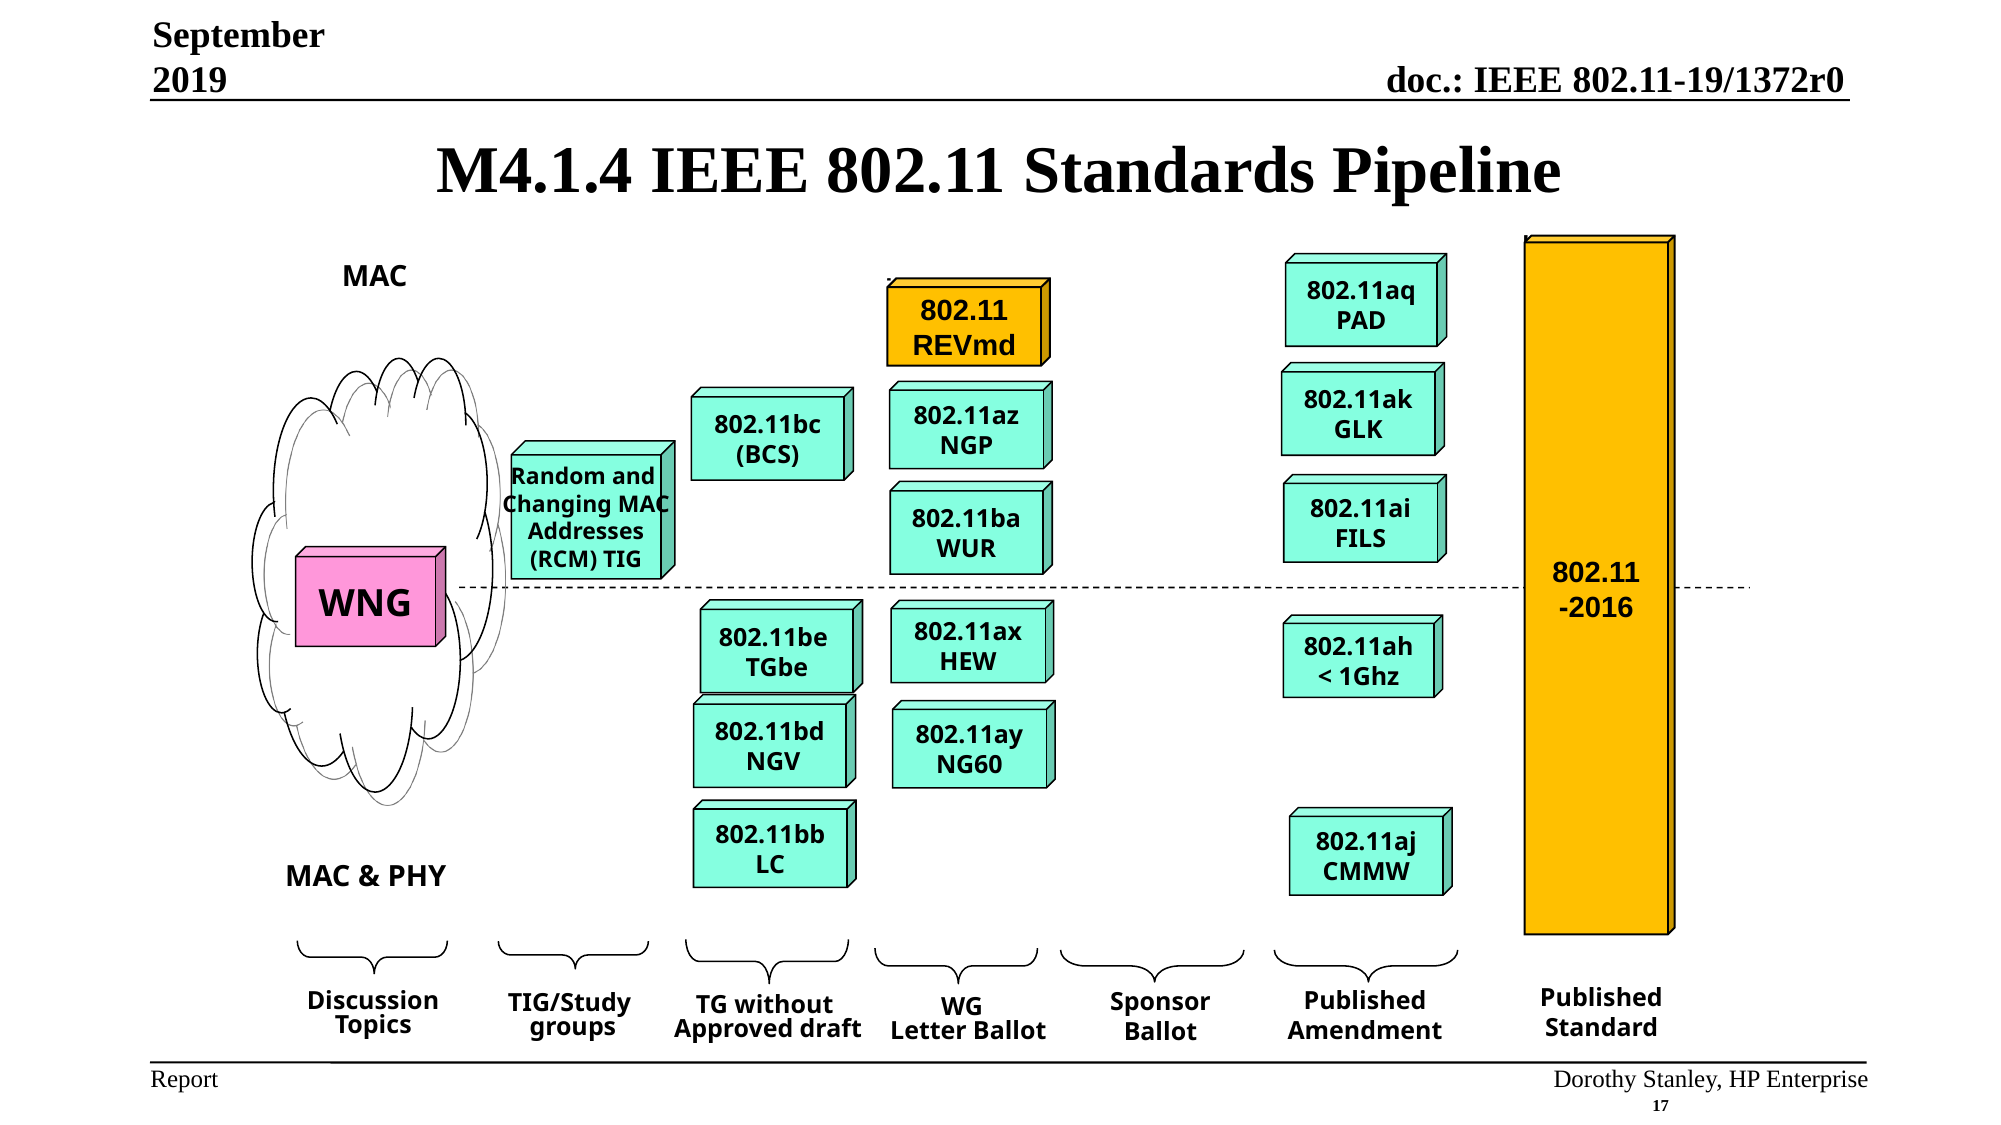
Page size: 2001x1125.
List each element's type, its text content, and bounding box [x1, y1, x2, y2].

footer Dorothy Stanley, HP Enterprise [891, 600, 1052, 608]
text_box WNG [295, 546, 446, 647]
text_box 17 [1637, 1093, 1710, 1125]
text_box Published Amendment [1272, 977, 1458, 1052]
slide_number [296, 547, 445, 556]
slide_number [700, 600, 862, 609]
text_box 802.11ah < 1Ghz [1283, 615, 1443, 698]
text_box MAC & PHY [270, 850, 462, 900]
text_box 802.11ax HEW [891, 600, 1054, 683]
title Members by country and region [1524, 235, 1674, 242]
text_box 802.11 -2016 [1524, 235, 1675, 935]
text_box 802.11bb LC [693, 800, 857, 888]
text_box [297, 940, 448, 974]
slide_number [893, 701, 1054, 709]
text_box 802.11ak GLK [1281, 362, 1445, 456]
text_box 802.11ai FILS [1283, 474, 1447, 563]
text_box 802.11bc (BCS) [691, 387, 854, 481]
text_box 802.11aq PAD [1285, 253, 1447, 347]
text_box [252, 358, 493, 793]
text_box 802.11ba WUR [890, 481, 1053, 575]
text_box [1274, 949, 1458, 982]
footer Dorothy Stanley, HP Enterprise [1512, 1061, 1869, 1093]
text_box 802.11 REVmd [887, 278, 1050, 366]
text_box WG Letter Ballot [875, 988, 1062, 1052]
text_box 802.11aj CMMW [1289, 807, 1453, 896]
footer Dorothy Stanley, HP Enterprise [889, 381, 1051, 390]
text_box 802.11ay NG60 [892, 700, 1056, 788]
text_box [498, 941, 649, 969]
text_box Published Standard [1525, 974, 1678, 1049]
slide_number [152, 54, 406, 101]
text_box Discussion Topics [280, 983, 467, 1046]
text_box 802.11be TGbe [700, 599, 863, 693]
text_box [1060, 949, 1244, 982]
text_box MAC [327, 250, 423, 300]
text_box 802.11bd NGV [693, 694, 856, 788]
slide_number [891, 482, 1051, 490]
title background data [1289, 807, 1451, 816]
text_box [874, 948, 1038, 984]
footer Dorothy Stanley, HP Enterprise [1286, 254, 1446, 262]
text_box [685, 939, 849, 984]
text_box TIG/Study groups [470, 984, 675, 1048]
text_box 802.11az NGP [889, 381, 1053, 469]
text_box Random and Changing MAC Addresses (RCM) TIG [511, 440, 675, 579]
title M4.1.4 IEEE 802.11 Standards Pipeline [362, 112, 1638, 219]
text_box TG without Approved draft [659, 987, 877, 1051]
footer Dorothy Stanley, HP Enterprise [1283, 615, 1441, 623]
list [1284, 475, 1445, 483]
list [1282, 363, 1443, 371]
text_box Sponsor Ballot [1095, 978, 1226, 1054]
